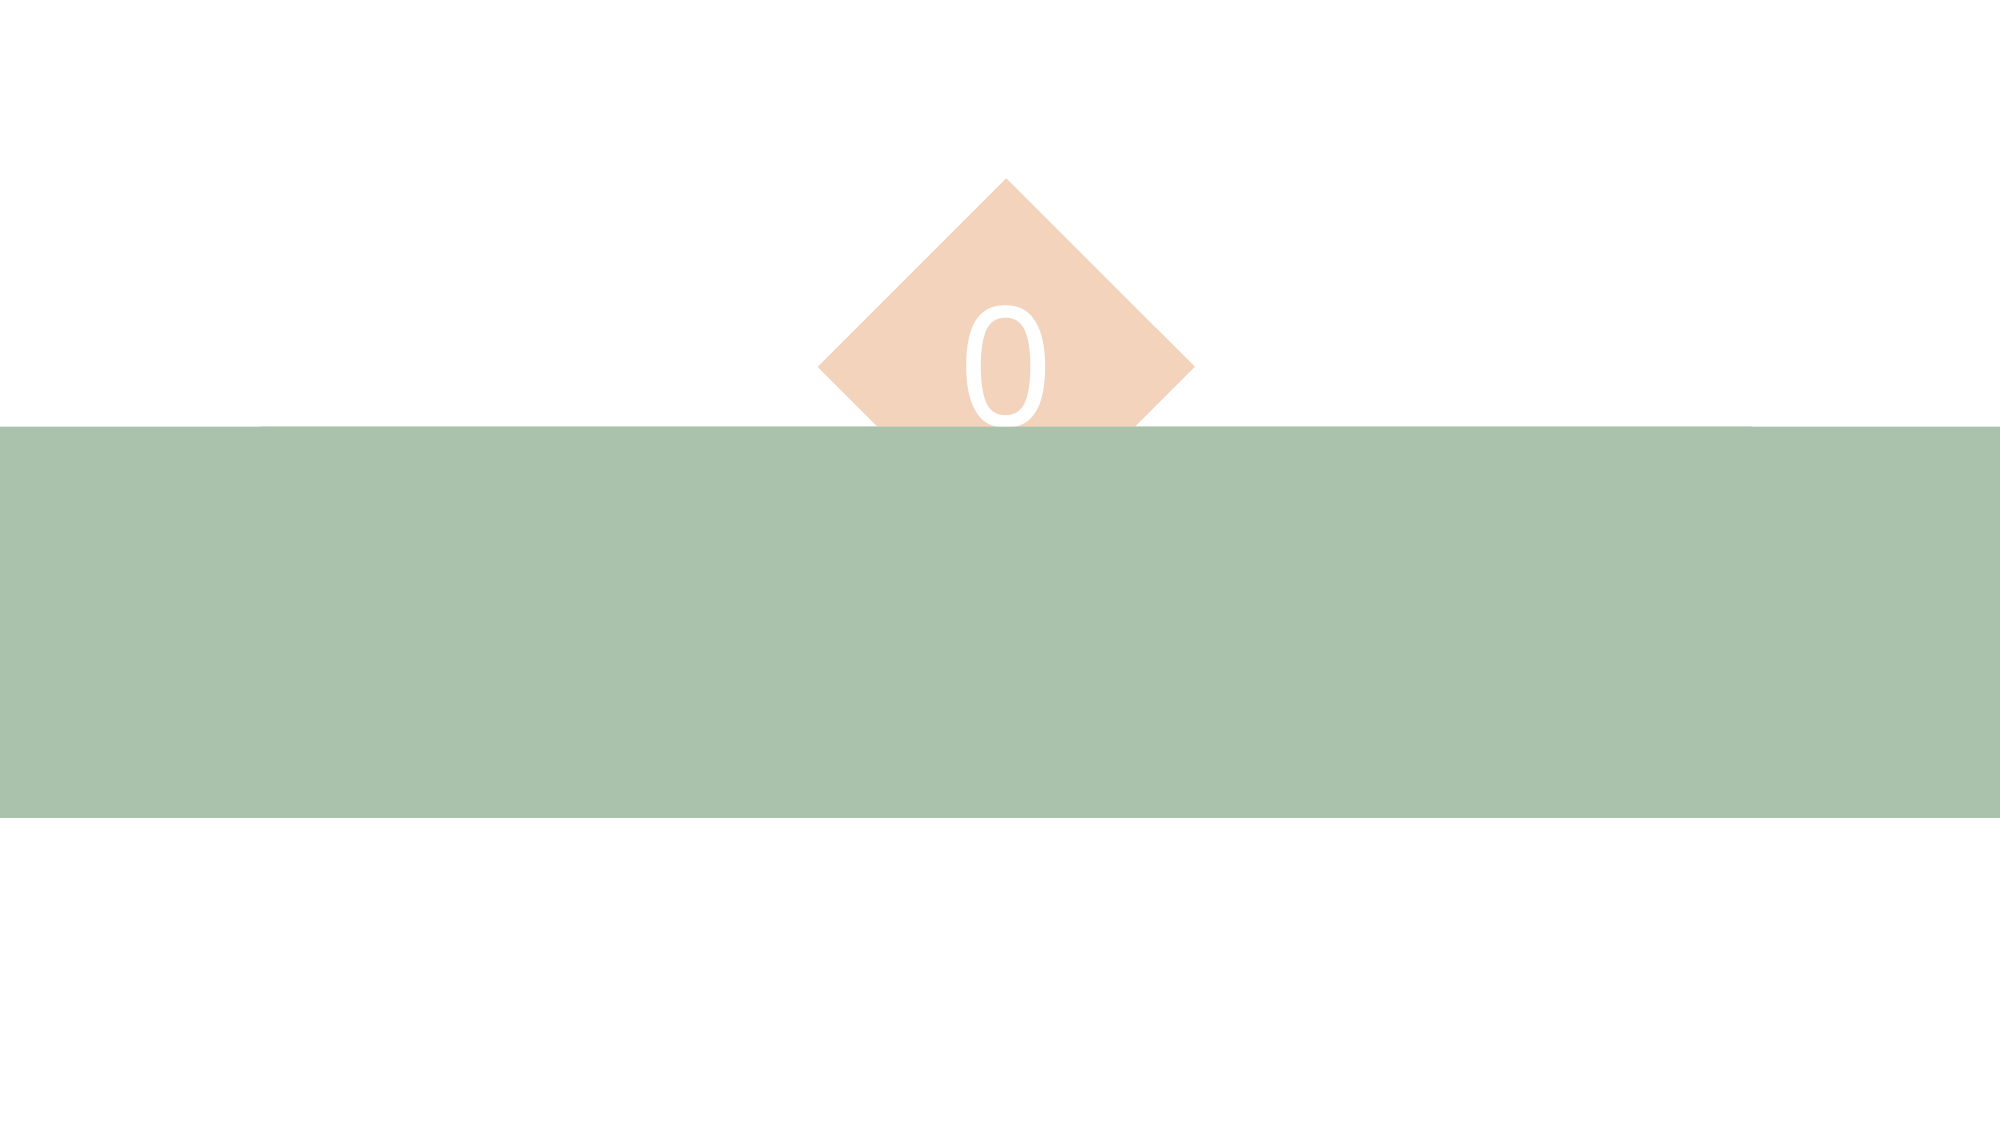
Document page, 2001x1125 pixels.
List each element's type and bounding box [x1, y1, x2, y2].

text_box [0, 426, 1005, 819]
text_box [1005, 426, 2000, 819]
text_box [817, 178, 1195, 556]
